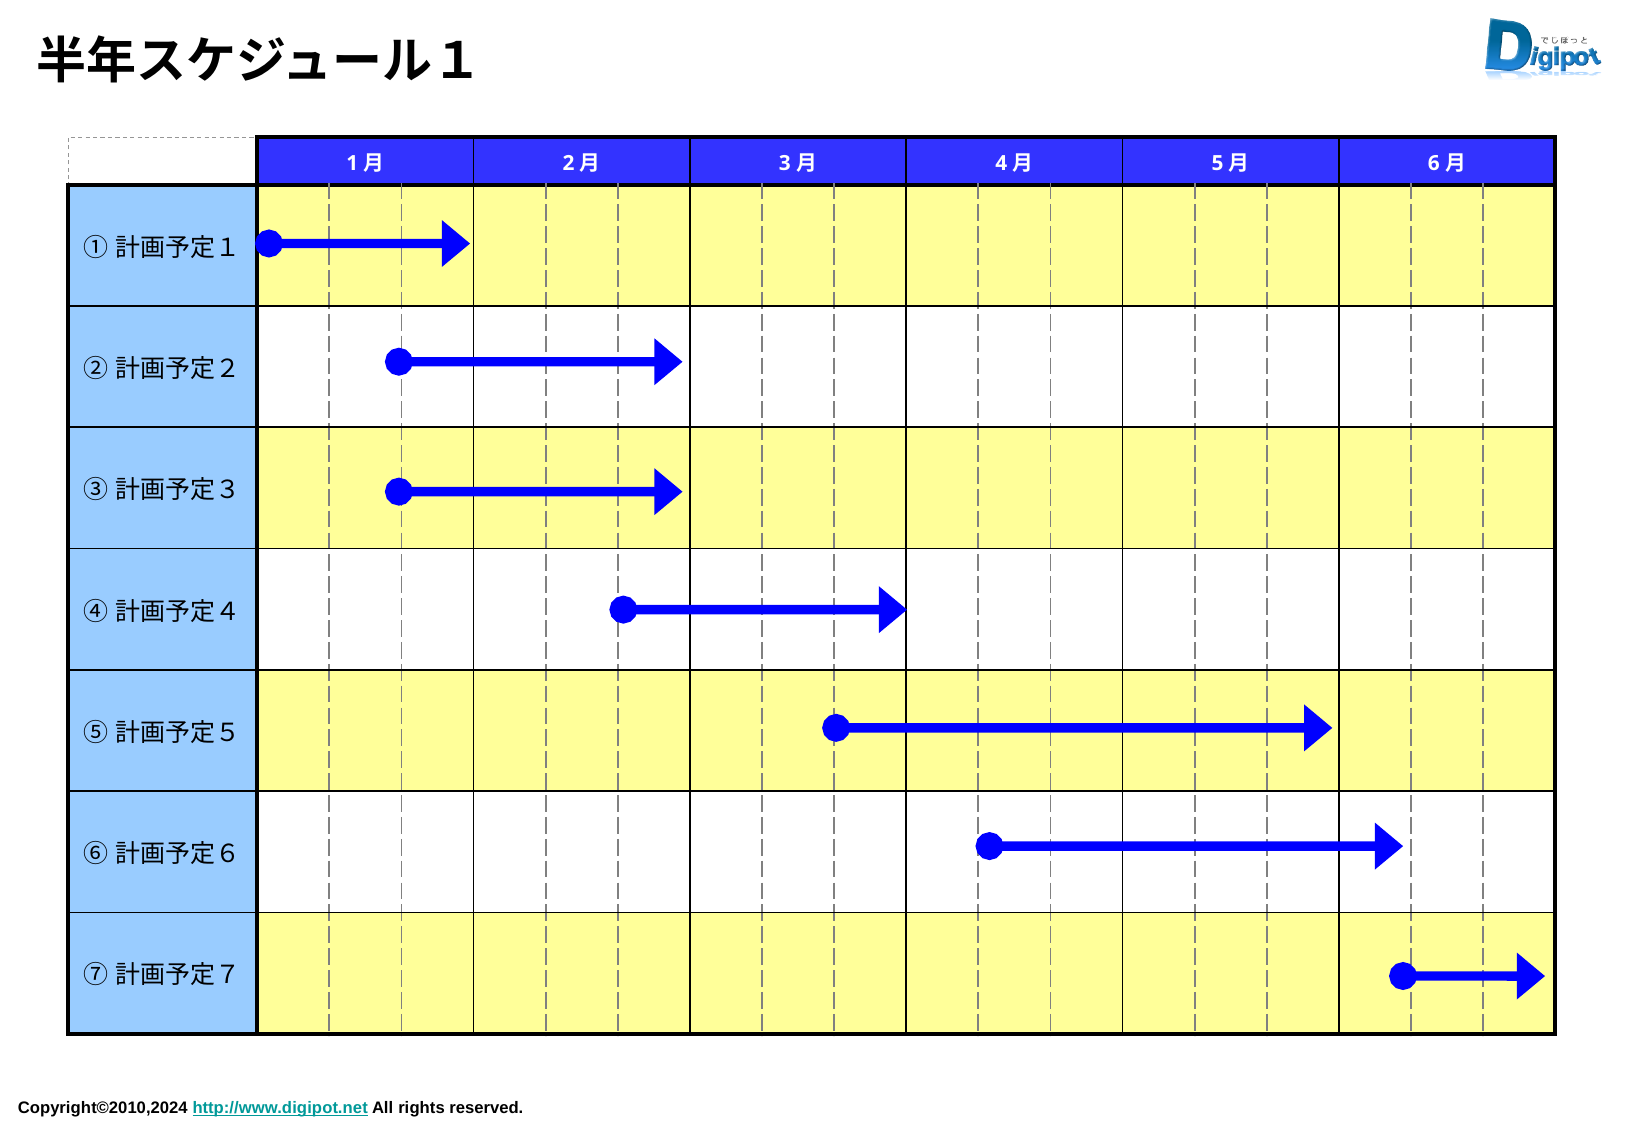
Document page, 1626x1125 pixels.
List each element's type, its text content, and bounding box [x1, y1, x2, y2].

table_cell [1195, 549, 1267, 669]
table_cell [1195, 729, 1267, 790]
table_cell [1050, 549, 1122, 669]
table_cell [1267, 792, 1338, 846]
table_cell [762, 913, 834, 1032]
table_cell [1411, 428, 1483, 548]
table_cell [978, 428, 1050, 548]
table_cell [546, 307, 618, 361]
table_cell [1483, 913, 1553, 1032]
table_cell [1267, 549, 1338, 669]
title 半年スケジュール１ [21, 19, 881, 98]
table_cell [1411, 187, 1483, 305]
table_cell [834, 307, 905, 426]
table_cell [546, 492, 618, 548]
table_cell [329, 307, 401, 426]
table_cell [834, 913, 905, 1032]
table_cell [259, 307, 329, 426]
table_cell [1050, 728, 1122, 790]
table_cell [1195, 671, 1267, 727]
table_cell [546, 362, 618, 426]
table_cell [907, 307, 978, 426]
table_cell [474, 549, 546, 669]
table_cell [762, 792, 834, 912]
table_cell [259, 428, 329, 548]
table_header 2月 [474, 139, 689, 183]
table_cell [978, 792, 1050, 912]
table_cell [1195, 792, 1267, 846]
table_cell [329, 792, 401, 912]
text_box [829, 717, 1333, 739]
table_cell [618, 610, 689, 669]
table_cell [834, 728, 905, 790]
table_cell [1195, 913, 1267, 1032]
table_cell [401, 792, 473, 912]
table_cell ⑦計画予定７ [70, 913, 255, 1032]
table_cell [834, 610, 905, 669]
table_cell [329, 671, 401, 790]
table_cell [546, 671, 618, 790]
table_cell [546, 428, 618, 491]
table_cell [329, 428, 401, 548]
table_cell [1483, 187, 1553, 305]
table_cell [1050, 307, 1122, 426]
table_cell ④計画予定４ [70, 549, 255, 669]
table_cell [1123, 792, 1195, 846]
table_cell [546, 792, 618, 912]
table_cell [691, 913, 762, 1032]
text_box [392, 481, 683, 503]
table_cell ⑤計画予定５ [70, 671, 255, 790]
table_cell [1267, 847, 1338, 912]
table_cell [1050, 428, 1122, 548]
table_cell [762, 187, 834, 305]
table_header 5月 [1123, 139, 1338, 183]
table_cell [259, 913, 329, 1032]
table_cell [978, 728, 1050, 790]
table_cell [1483, 549, 1553, 669]
table_cell [1411, 671, 1483, 790]
table_cell [259, 671, 329, 790]
table_cell [401, 362, 473, 426]
table_cell [1267, 913, 1338, 1032]
table_header 6月 [1340, 139, 1553, 183]
text_box [392, 351, 683, 373]
table_cell [762, 671, 834, 790]
table_cell [1195, 847, 1267, 912]
table_cell [474, 307, 546, 361]
table_cell [834, 792, 905, 912]
table_cell [1123, 913, 1195, 1032]
table_cell [474, 428, 546, 491]
table_cell [329, 913, 401, 1032]
table_cell [1123, 307, 1195, 426]
table_cell [474, 362, 546, 426]
table_header 1月 [259, 139, 473, 183]
table_cell [762, 549, 834, 609]
table_cell [618, 913, 689, 1032]
table_cell [1267, 187, 1338, 305]
table_cell [618, 549, 689, 609]
table_cell [978, 549, 1050, 669]
table_cell [401, 428, 473, 491]
table_cell [546, 549, 618, 669]
table_cell [1340, 428, 1411, 548]
text_box [983, 835, 1404, 857]
table_cell [329, 244, 401, 305]
table_cell [1267, 671, 1338, 790]
table_cell [907, 549, 978, 669]
table_cell [834, 549, 905, 609]
table_cell [1411, 977, 1483, 1032]
table_cell [546, 913, 618, 1032]
table_cell ②計画予定２ [70, 307, 255, 426]
table_header [68, 137, 255, 183]
table_cell [978, 187, 1050, 305]
table_cell [618, 187, 689, 305]
table_cell [1411, 792, 1483, 912]
table_cell [1483, 792, 1553, 912]
table_cell [1050, 913, 1122, 1032]
table_cell [1340, 913, 1411, 1032]
table_cell [834, 671, 905, 727]
table_cell [1483, 428, 1553, 548]
table_cell [401, 549, 473, 669]
table_cell [691, 610, 762, 669]
table_cell [618, 792, 689, 912]
table_cell [1123, 549, 1195, 669]
table_cell [1050, 847, 1122, 912]
table_cell [1195, 187, 1267, 305]
table_cell [329, 549, 401, 669]
table_cell [1411, 913, 1483, 975]
table_cell [762, 307, 834, 426]
table_cell [978, 307, 1050, 426]
table_cell [474, 187, 546, 305]
table_cell [329, 187, 401, 243]
table_cell [907, 792, 978, 912]
table_cell [259, 549, 329, 669]
table_cell [1411, 307, 1483, 426]
text_box [262, 233, 471, 254]
table_cell [1123, 187, 1195, 305]
table_cell [401, 913, 473, 1032]
table_cell [1195, 428, 1267, 548]
table_cell [618, 307, 689, 426]
table_cell [1267, 428, 1338, 548]
table_cell [1123, 847, 1195, 912]
table_cell [691, 307, 762, 426]
table_cell [1483, 307, 1553, 426]
table_header 4月 [907, 139, 1122, 183]
table_cell ③計画予定３ [70, 428, 255, 548]
table_cell [834, 187, 905, 305]
table_cell ⑥計画予定６ [70, 792, 255, 912]
table_cell [978, 671, 1050, 727]
text_box [617, 599, 908, 621]
table_cell [1340, 671, 1411, 790]
table_cell [618, 428, 689, 548]
table_cell [259, 187, 329, 305]
table_cell [1340, 549, 1411, 669]
table_cell [691, 792, 762, 912]
table_cell ①計画予定１ [70, 187, 255, 305]
table_cell [762, 610, 834, 669]
table_cell [834, 428, 905, 548]
table_cell [401, 187, 473, 305]
table_cell [1267, 307, 1338, 426]
table_cell [1483, 671, 1553, 790]
table_cell [1123, 428, 1195, 548]
table_cell [1123, 671, 1195, 727]
table_cell [691, 671, 762, 790]
table_cell [1123, 728, 1195, 790]
table_cell [907, 728, 978, 790]
table_header 3月 [691, 139, 905, 183]
table_cell [401, 671, 473, 790]
table_cell [691, 549, 762, 609]
table_cell [907, 671, 978, 727]
table_cell [691, 187, 762, 305]
table_cell [546, 187, 618, 305]
table_cell [907, 913, 978, 1032]
text_box [1396, 965, 1546, 987]
table_cell [401, 307, 473, 361]
table_cell [1411, 549, 1483, 669]
table_cell [1050, 792, 1122, 845]
table_cell [618, 671, 689, 790]
table_cell [1050, 187, 1122, 305]
table_cell [474, 492, 546, 548]
table_cell [1195, 307, 1267, 426]
picture [1485, 18, 1602, 82]
table_cell [259, 792, 329, 912]
table_cell [1340, 307, 1411, 426]
table_cell [474, 913, 546, 1032]
table_cell [474, 671, 546, 790]
table_cell [691, 428, 762, 548]
table_cell [907, 428, 978, 548]
table_cell [1340, 187, 1411, 305]
table_cell [1340, 792, 1411, 912]
table_cell [907, 187, 978, 305]
table_cell [978, 913, 1050, 1032]
table_cell [762, 428, 834, 548]
table_cell [401, 492, 473, 548]
table_cell [1050, 671, 1122, 727]
table_cell [474, 792, 546, 912]
